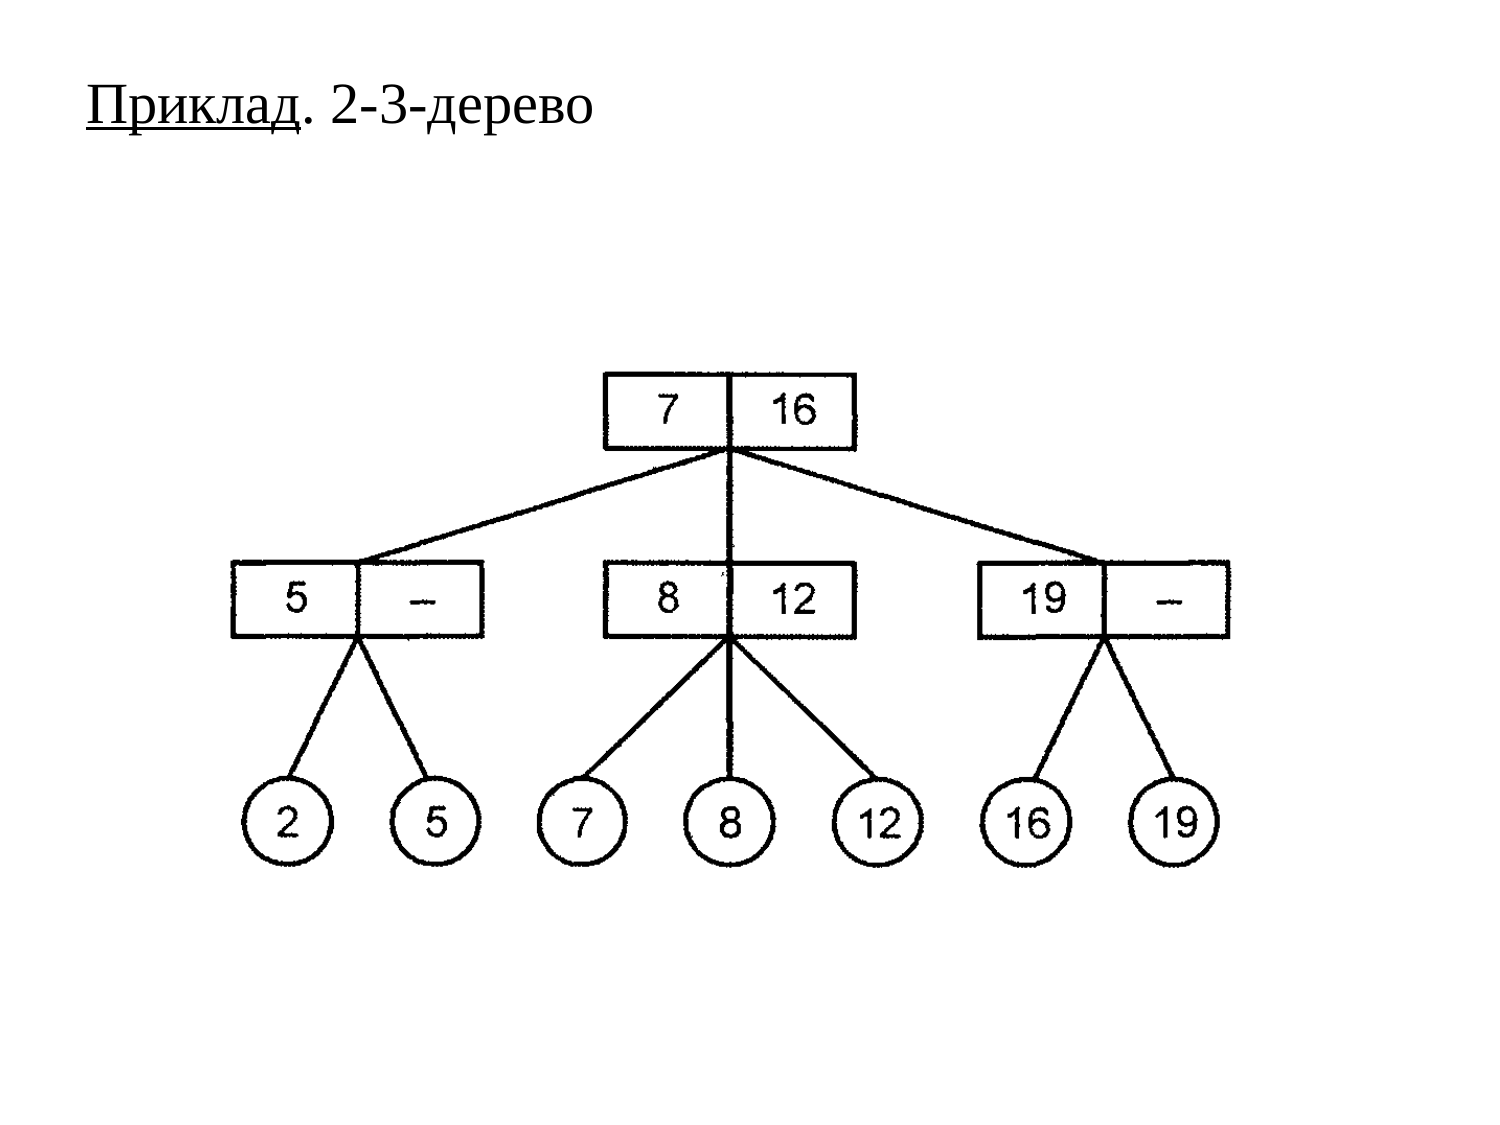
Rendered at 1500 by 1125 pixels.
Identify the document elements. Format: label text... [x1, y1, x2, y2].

picture [217, 357, 1247, 889]
list Приклад. 2-3-дерево [0, 58, 1500, 138]
